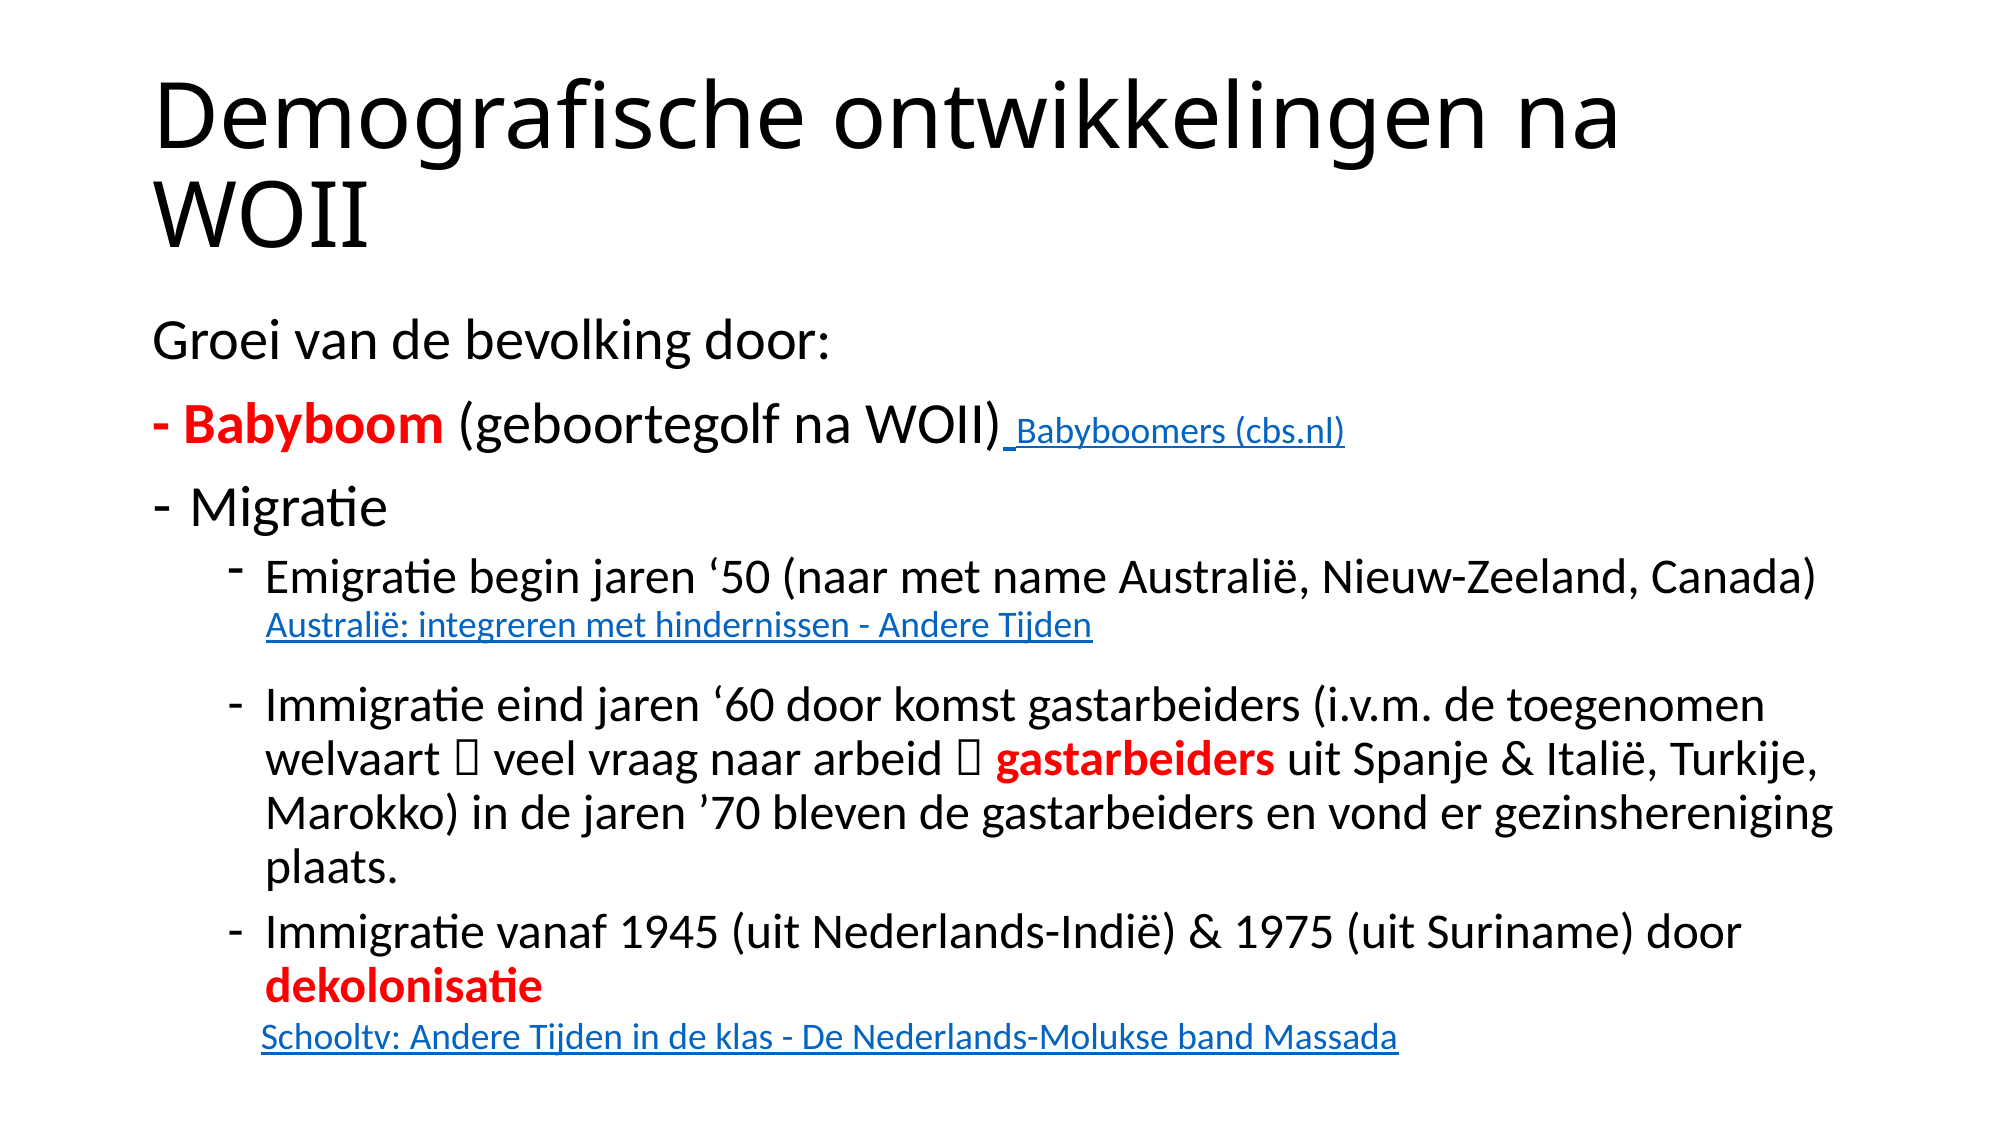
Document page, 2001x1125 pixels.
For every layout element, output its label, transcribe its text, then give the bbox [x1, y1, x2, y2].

text_box Schooltv: Andere Tijden in de klas - De Nederlands-Molukse band Massada [246, 1005, 1593, 1065]
list Groei van de bevolking door: - Babyboom (geboortegolf na WOII) Babyboomers (cbs.nl) Migratie Emigratie begin jaren ‘50 (naar met name Australië, Nieuw-Zeeland, Canada) Immigratie eind jaren ‘60 door komst gastarbeiders (i.v.m. de toegenomen welvaart  veel vraag naar arbeid  gastarbeiders uit Spanje & Italië, Turkije, Marokko) in de jaren ’70 bleven de gastarbeiders en vond er gezinshereniging plaats. Immigratie vanaf 1945 (uit Nederlands-Indië) & 1975 (uit Suriname) door dekolonisatie [137, 301, 1863, 1060]
title Demografische ontwikkelingen na WOII [137, 59, 1863, 278]
text_box Australië: integreren met hindernissen - Andere Tijden [250, 592, 1109, 653]
